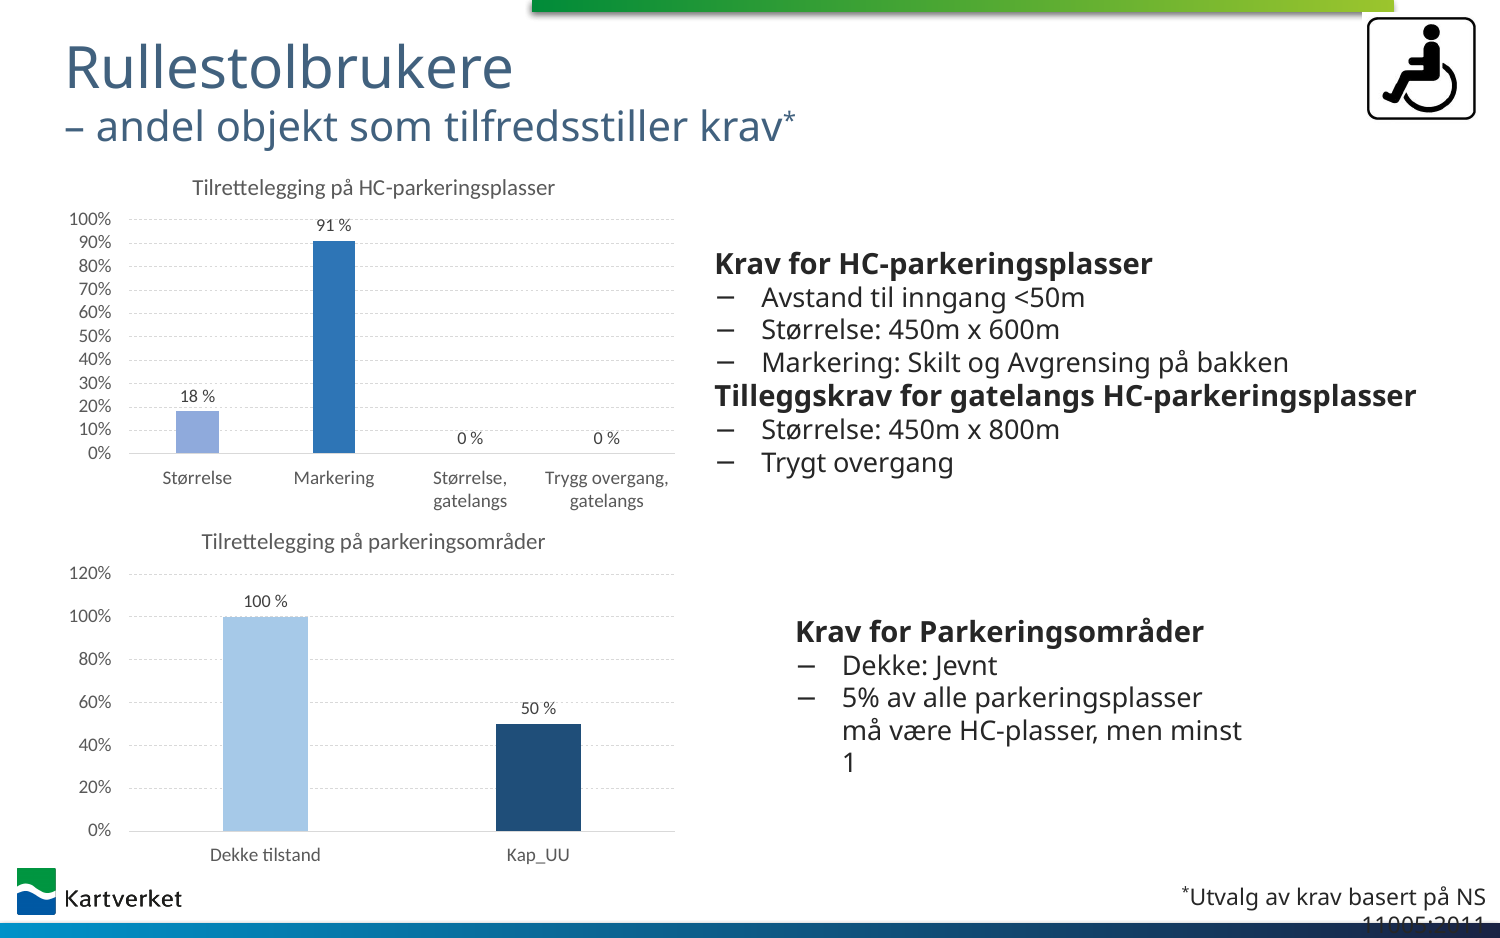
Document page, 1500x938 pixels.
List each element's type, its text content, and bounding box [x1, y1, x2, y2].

text_box Krav for Parkeringsområder Dekke: Jevnt 5% av alle parkeringsplasser må være HC-plasser, men minst 1 [780, 605, 1261, 786]
picture [1362, 12, 1481, 126]
text_box *Utvalg av krav basert på NS 11005:2011 [1068, 873, 1500, 938]
picture [62, 520, 686, 874]
picture [62, 166, 686, 519]
text_box Rullestolbrukere – andel objekt som tilfredsstiller krav* [49, 25, 1431, 158]
text_box Krav for HC-parkeringsplasser Avstand til inngang <50m Størrelse: 450m x 600m Markering: Skilt og Avgrensing på bakken Tilleggskrav for gatelangs HC-parkeringsplasser Størrelse: 450m x 800m Trygt overgang [699, 237, 1433, 485]
